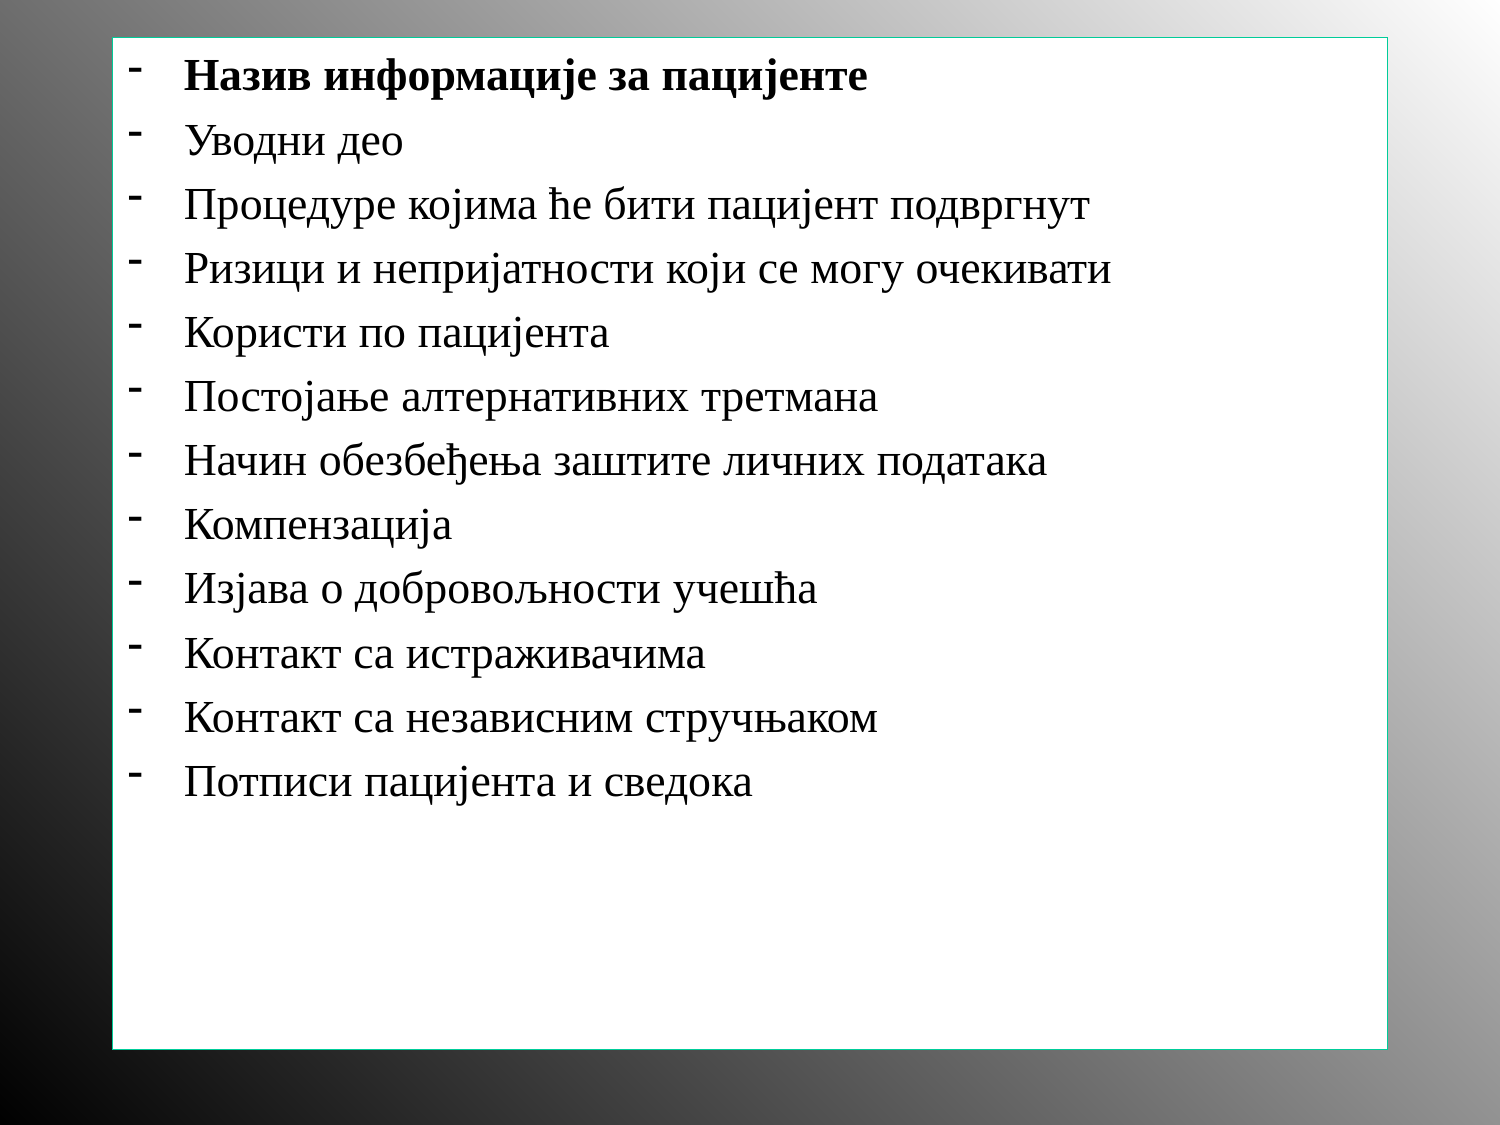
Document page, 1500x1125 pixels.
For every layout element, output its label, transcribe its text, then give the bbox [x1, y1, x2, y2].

list Назив информације за пацијенте Уводни део Процедуре којима ће бити пацијент подвргнут Ризици и непријатности који се могу очекивати Користи по пацијента Постојање алтернативних третмана Начин обезбеђења заштите личних података Компензација Изјава о добровољности учешћа Контакт са истраживачима Контакт са независним стручњаком Потписи пацијента и сведока [112, 37, 1388, 1050]
